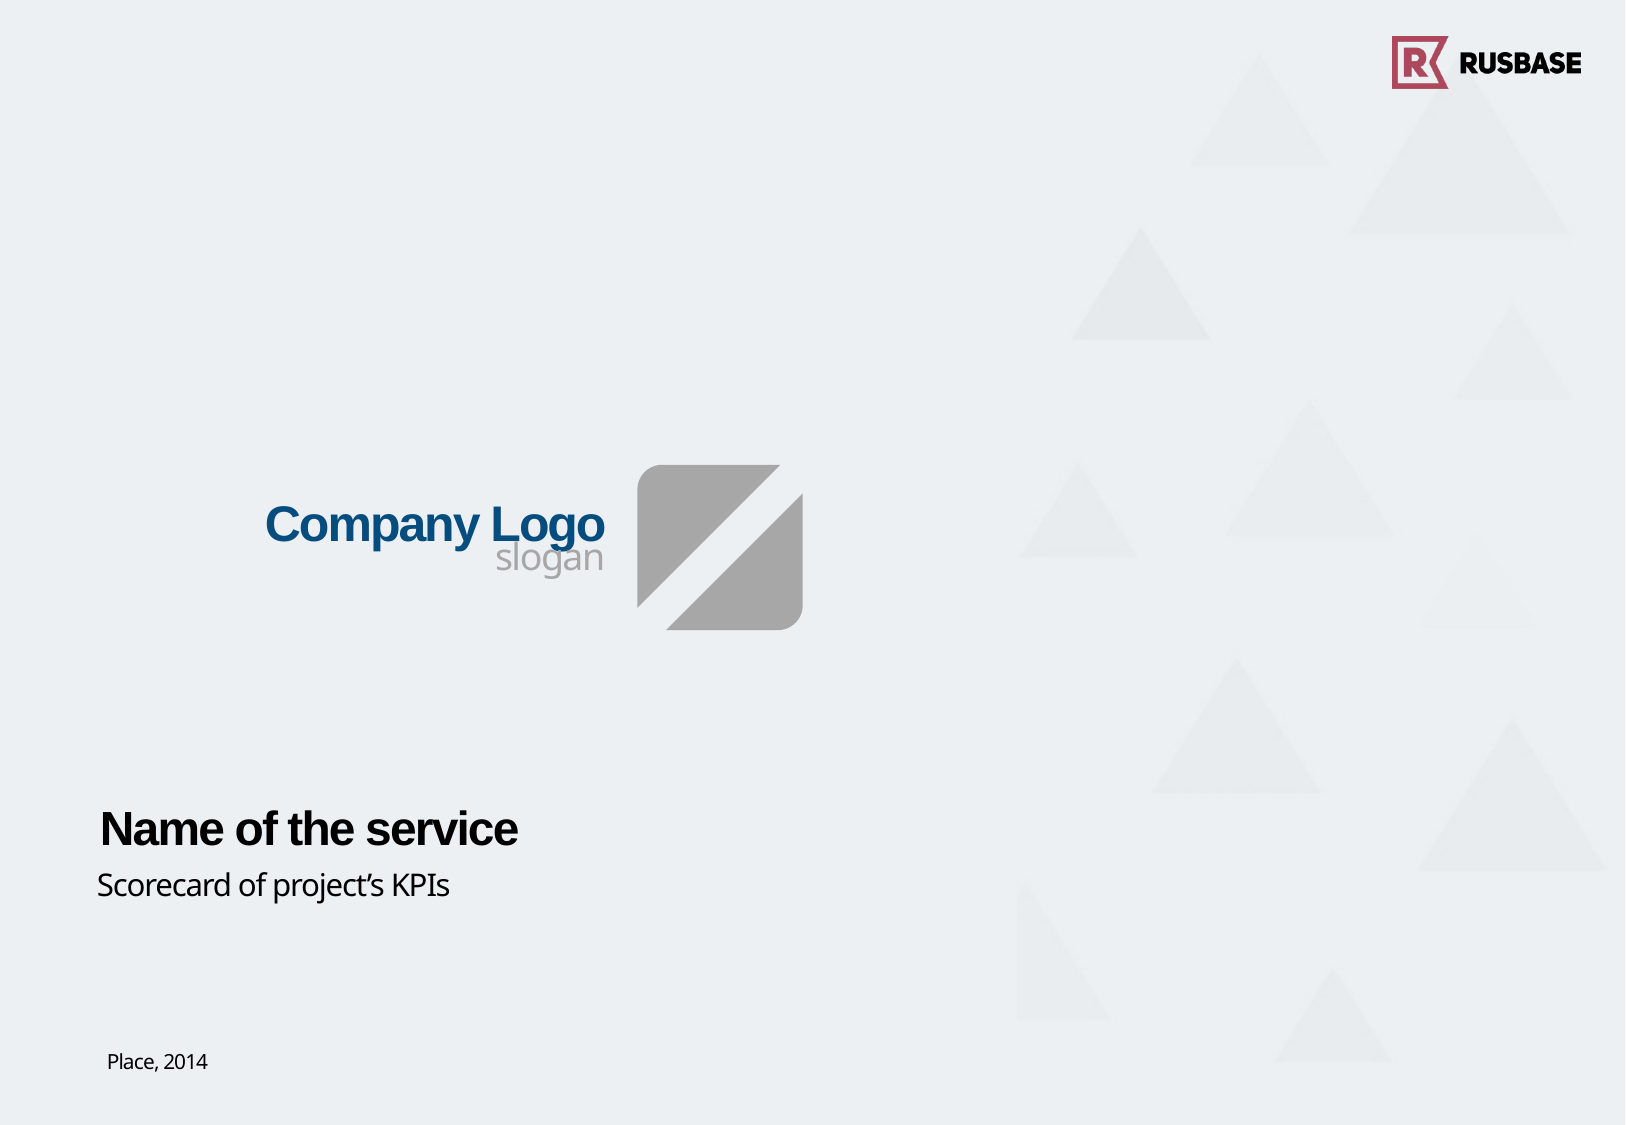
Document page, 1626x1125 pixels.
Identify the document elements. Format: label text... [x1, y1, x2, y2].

text_box Scorecard of project’s KPIs [89, 863, 459, 911]
text_box Name of the service [92, 798, 1625, 863]
text_box Place, 2014 [106, 1052, 208, 1074]
picture [1017, 0, 1626, 1125]
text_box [257, 429, 841, 669]
